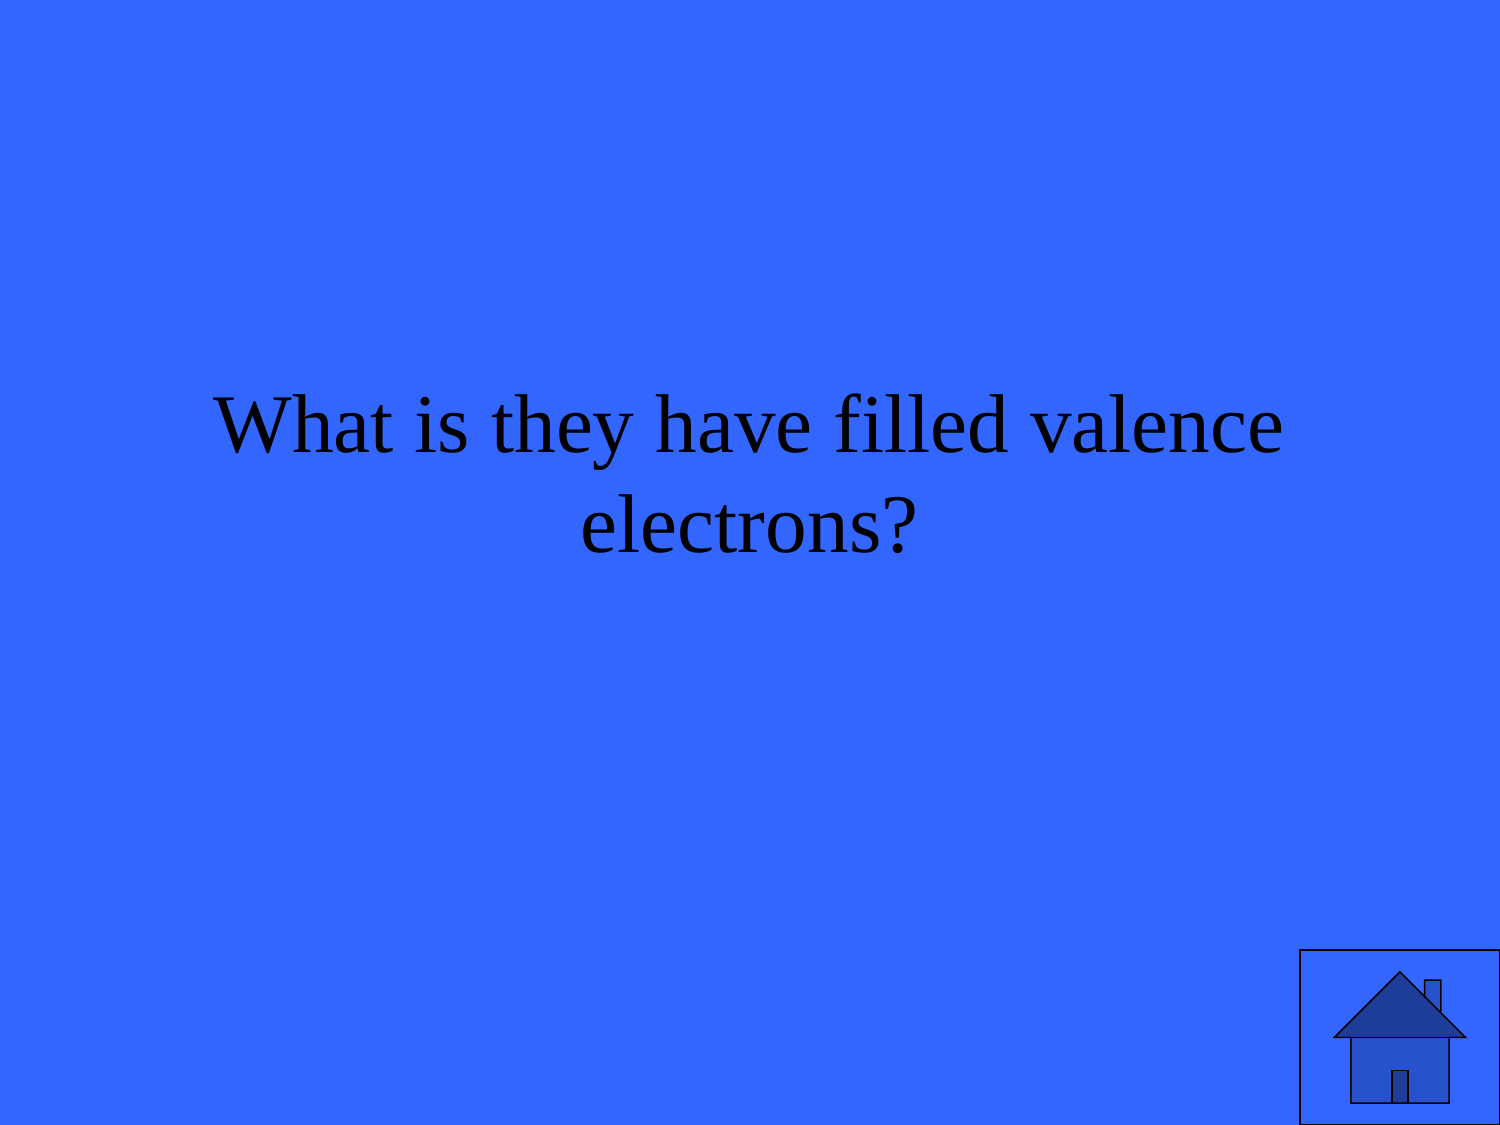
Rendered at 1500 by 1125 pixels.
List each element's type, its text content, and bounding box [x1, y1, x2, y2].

title What is they have filled valence electrons? [112, 374, 1388, 563]
text_box [1299, 950, 1500, 1125]
